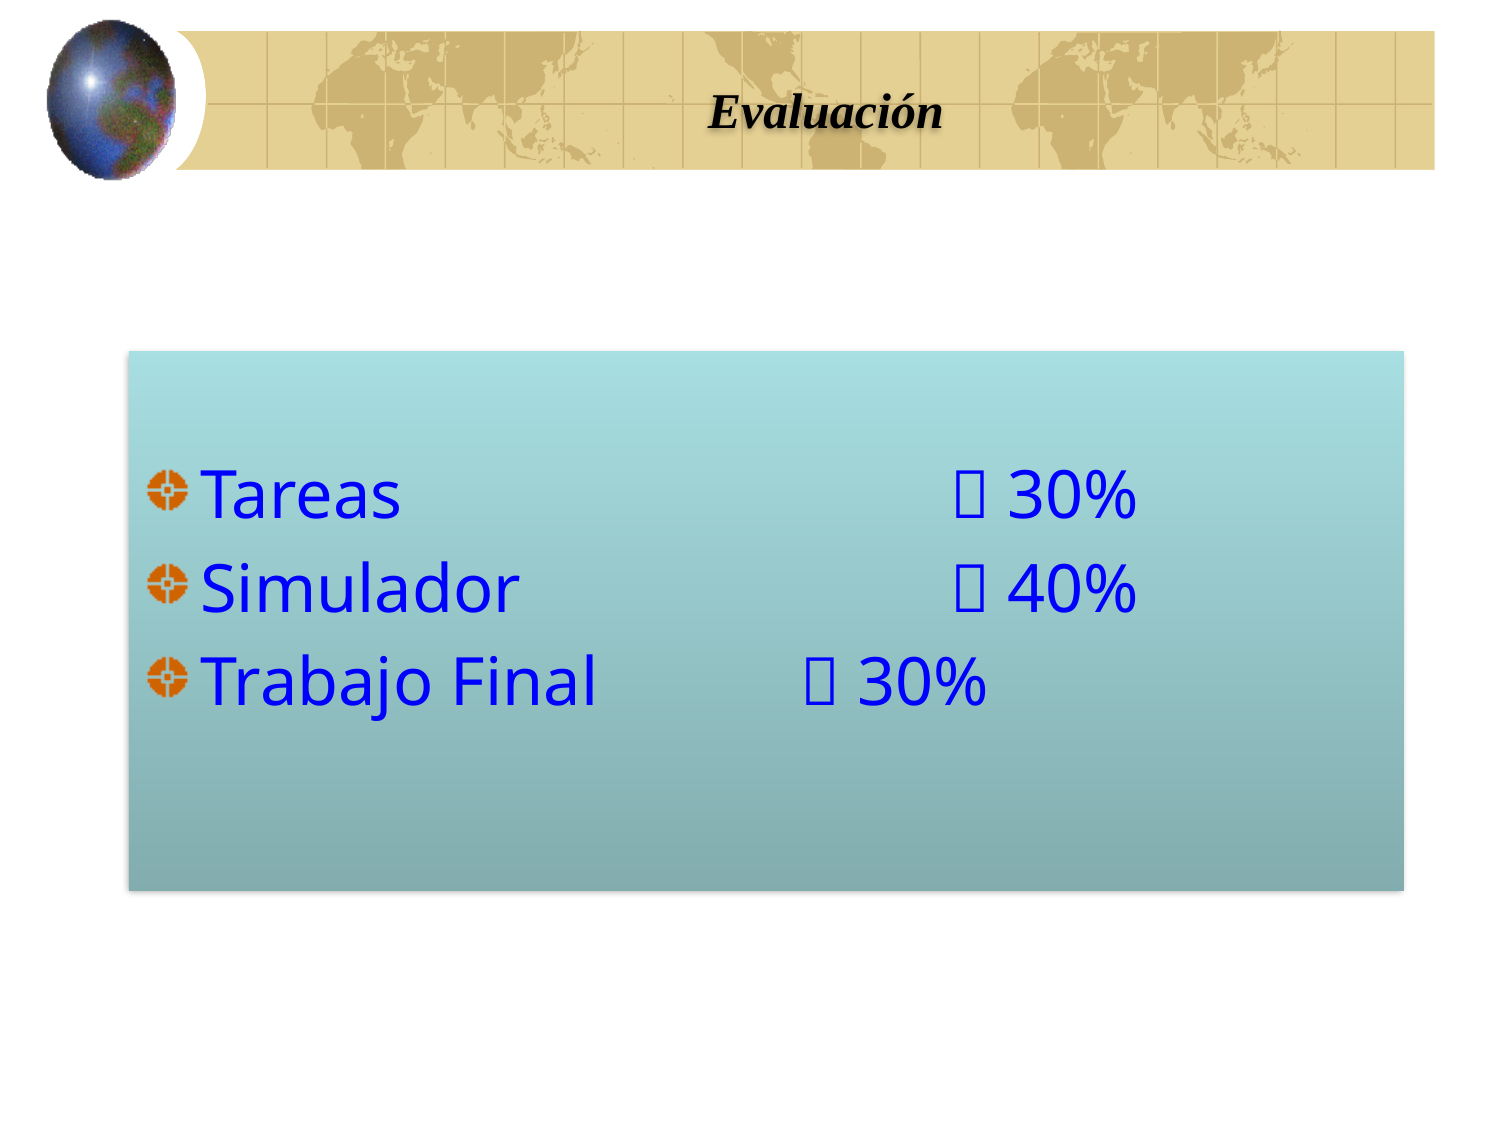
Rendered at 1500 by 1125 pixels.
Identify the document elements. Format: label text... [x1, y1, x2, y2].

picture [143, 655, 191, 703]
title Evaluación [351, 6, 1302, 210]
picture [42, 14, 190, 185]
list Tareas  30% Simulador  40% Trabajo Final  30% [128, 351, 1405, 891]
picture [143, 468, 191, 516]
picture [143, 562, 191, 609]
